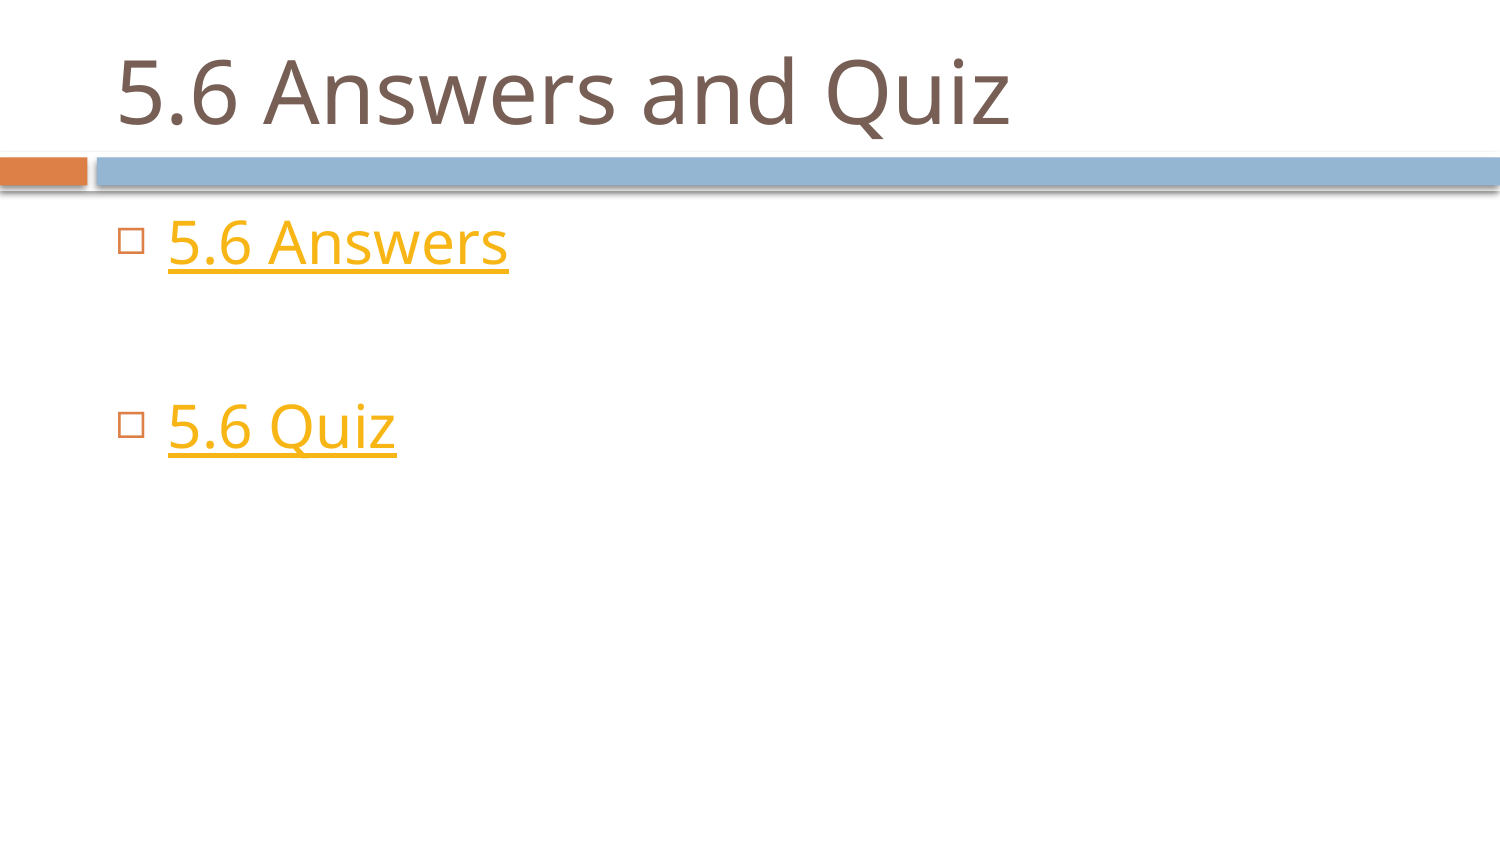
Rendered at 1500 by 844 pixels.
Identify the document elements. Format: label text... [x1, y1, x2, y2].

title 5.6 Answers and Quiz [100, 28, 1438, 150]
list 5.6 Answers 5.6 Quiz [100, 196, 1438, 750]
